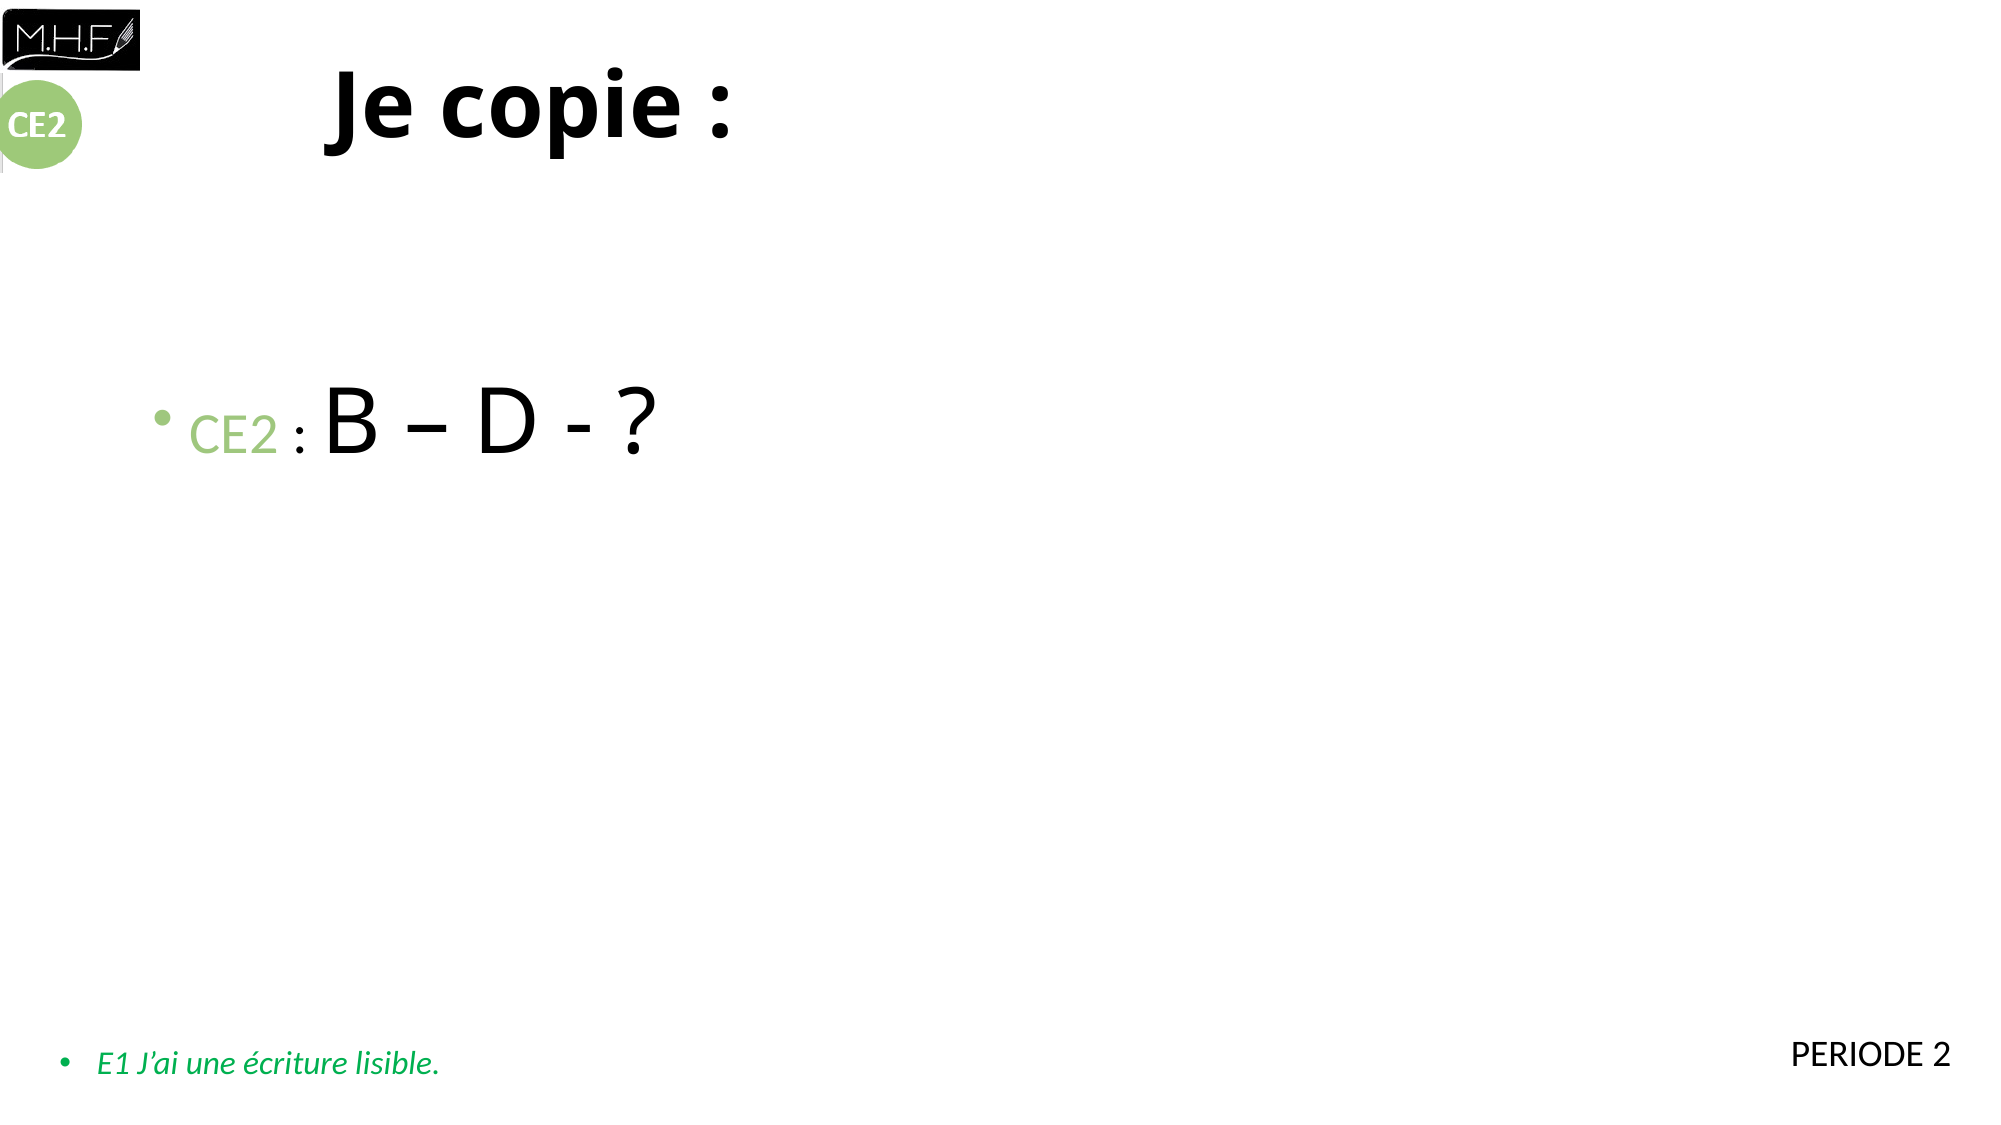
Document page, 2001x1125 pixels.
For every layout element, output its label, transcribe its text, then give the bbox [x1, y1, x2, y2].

text_box E1 J’ai une écriture lisible. [44, 1038, 1346, 1092]
title Je copie : [316, 0, 1863, 218]
text_box PERIODE 2 [1362, 1021, 1967, 1082]
list CE2 : B – D - ? [137, 299, 1863, 1014]
picture [0, 7, 140, 173]
